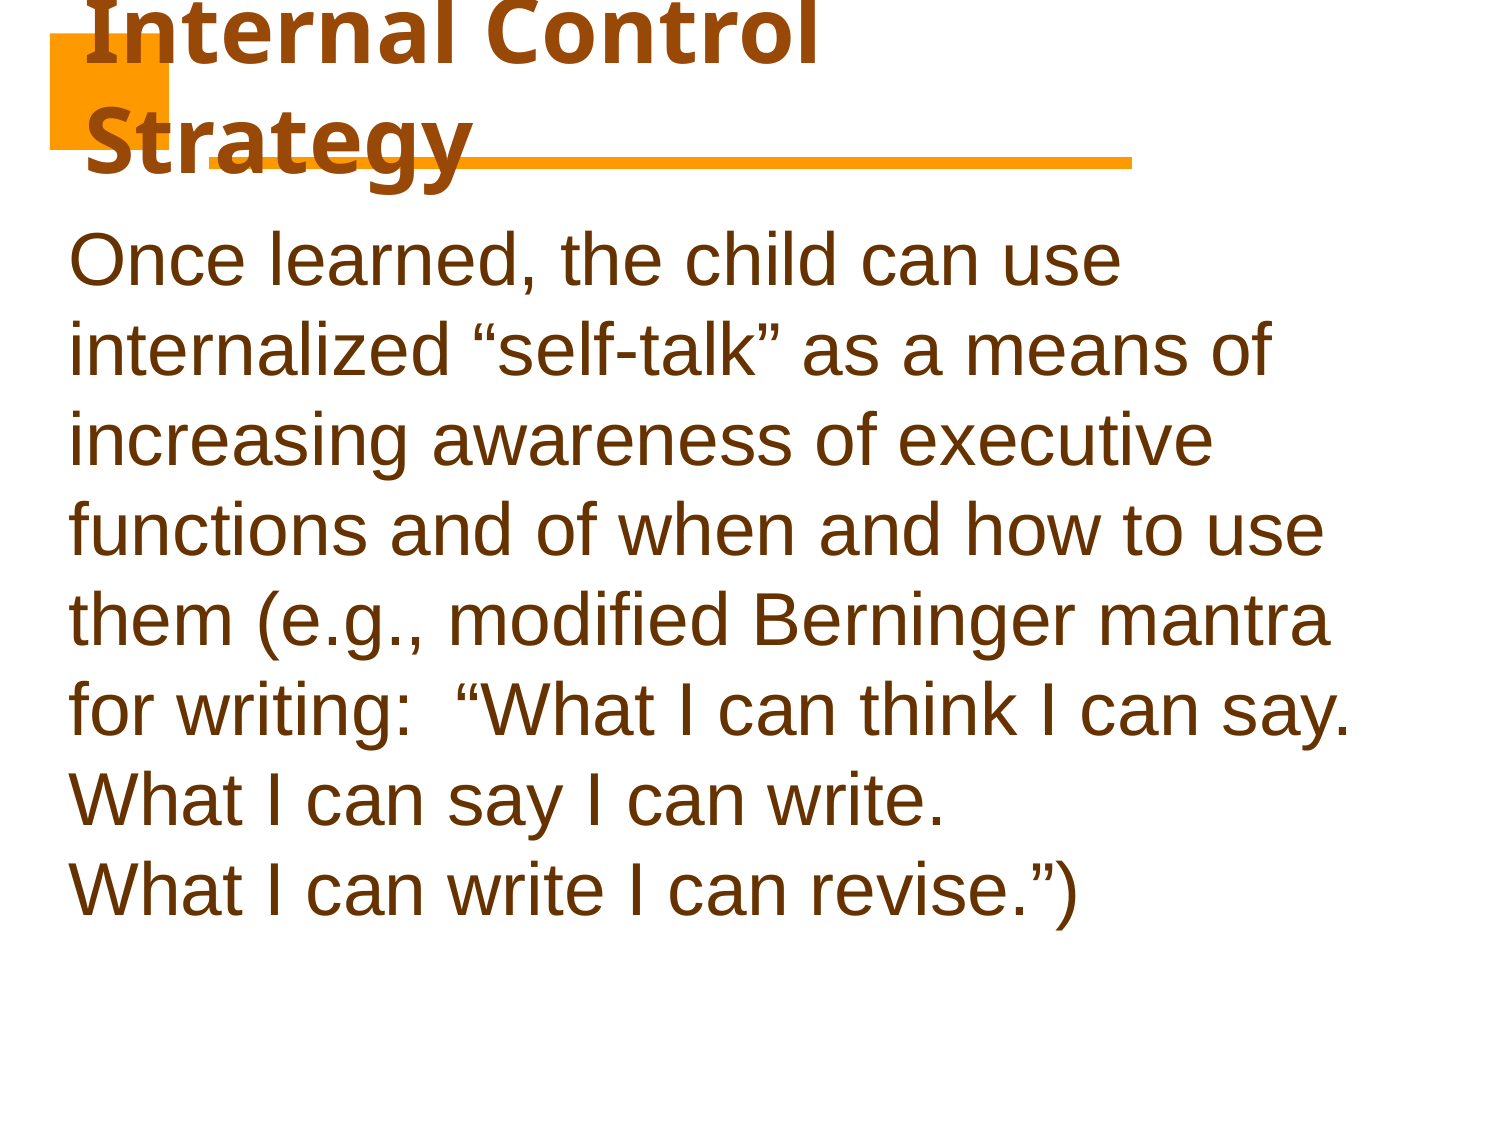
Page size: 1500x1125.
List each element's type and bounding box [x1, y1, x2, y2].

title [69, 0, 1236, 164]
text_box [53, 203, 1432, 987]
text_box [48, 31, 69, 152]
